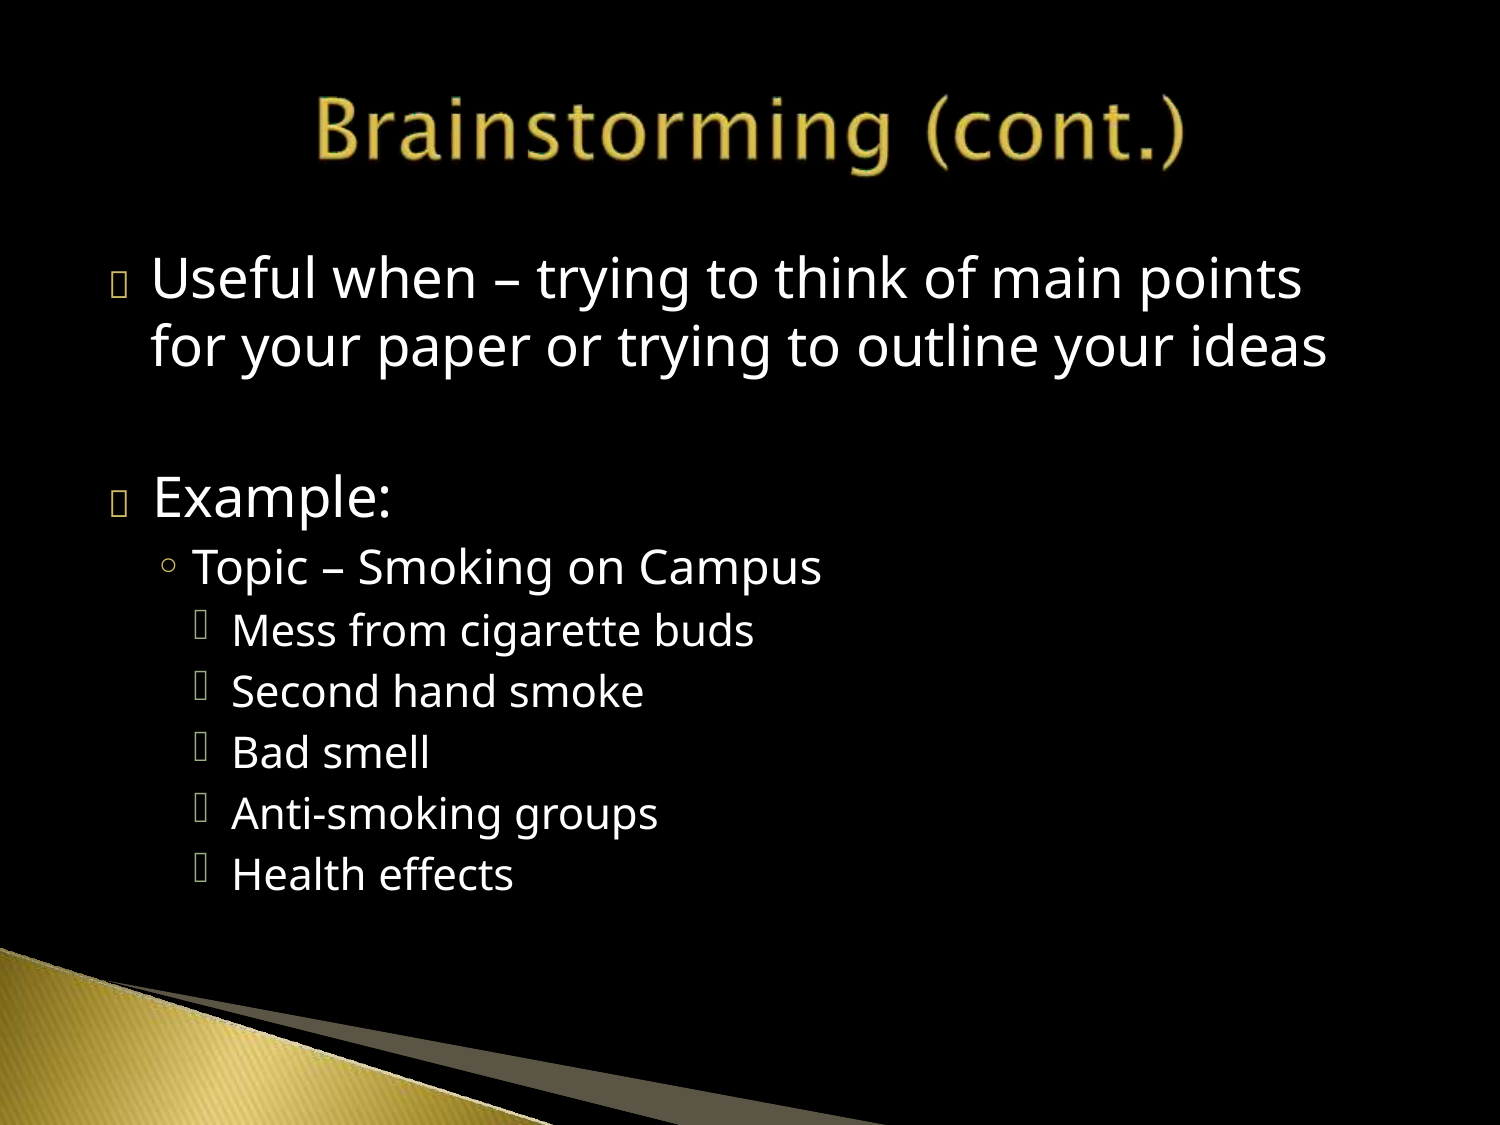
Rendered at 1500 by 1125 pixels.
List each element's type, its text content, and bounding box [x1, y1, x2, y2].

text_box  Example: Topic – Smoking on Campus Mess from cigarette buds Second hand smoke Bad smell Anti-smoking groups Health effects [105, 450, 856, 899]
text_box [253, 56, 1272, 200]
picture [0, 948, 558, 1125]
title  Useful when – trying to think of main points for your paper or trying to outline your ideas [105, 240, 1376, 431]
